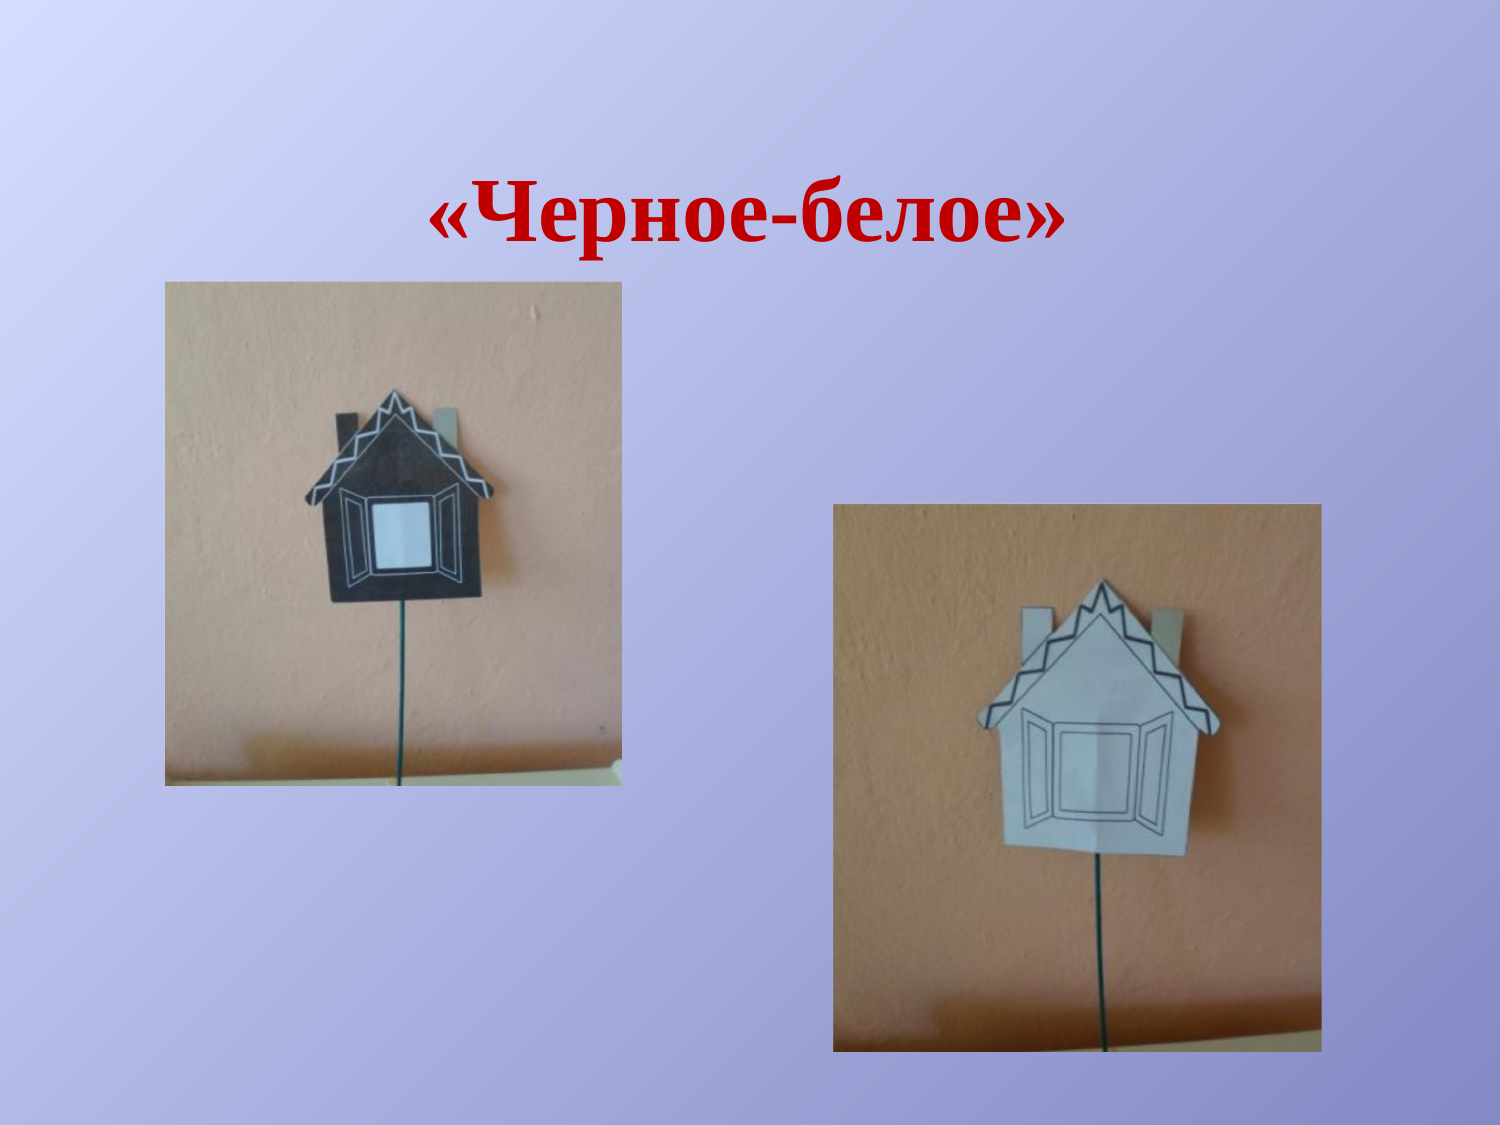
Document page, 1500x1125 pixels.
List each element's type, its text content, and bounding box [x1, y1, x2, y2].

picture [140, 282, 645, 786]
picture [802, 504, 1351, 1052]
title «Черное-белое» [112, 117, 1383, 293]
